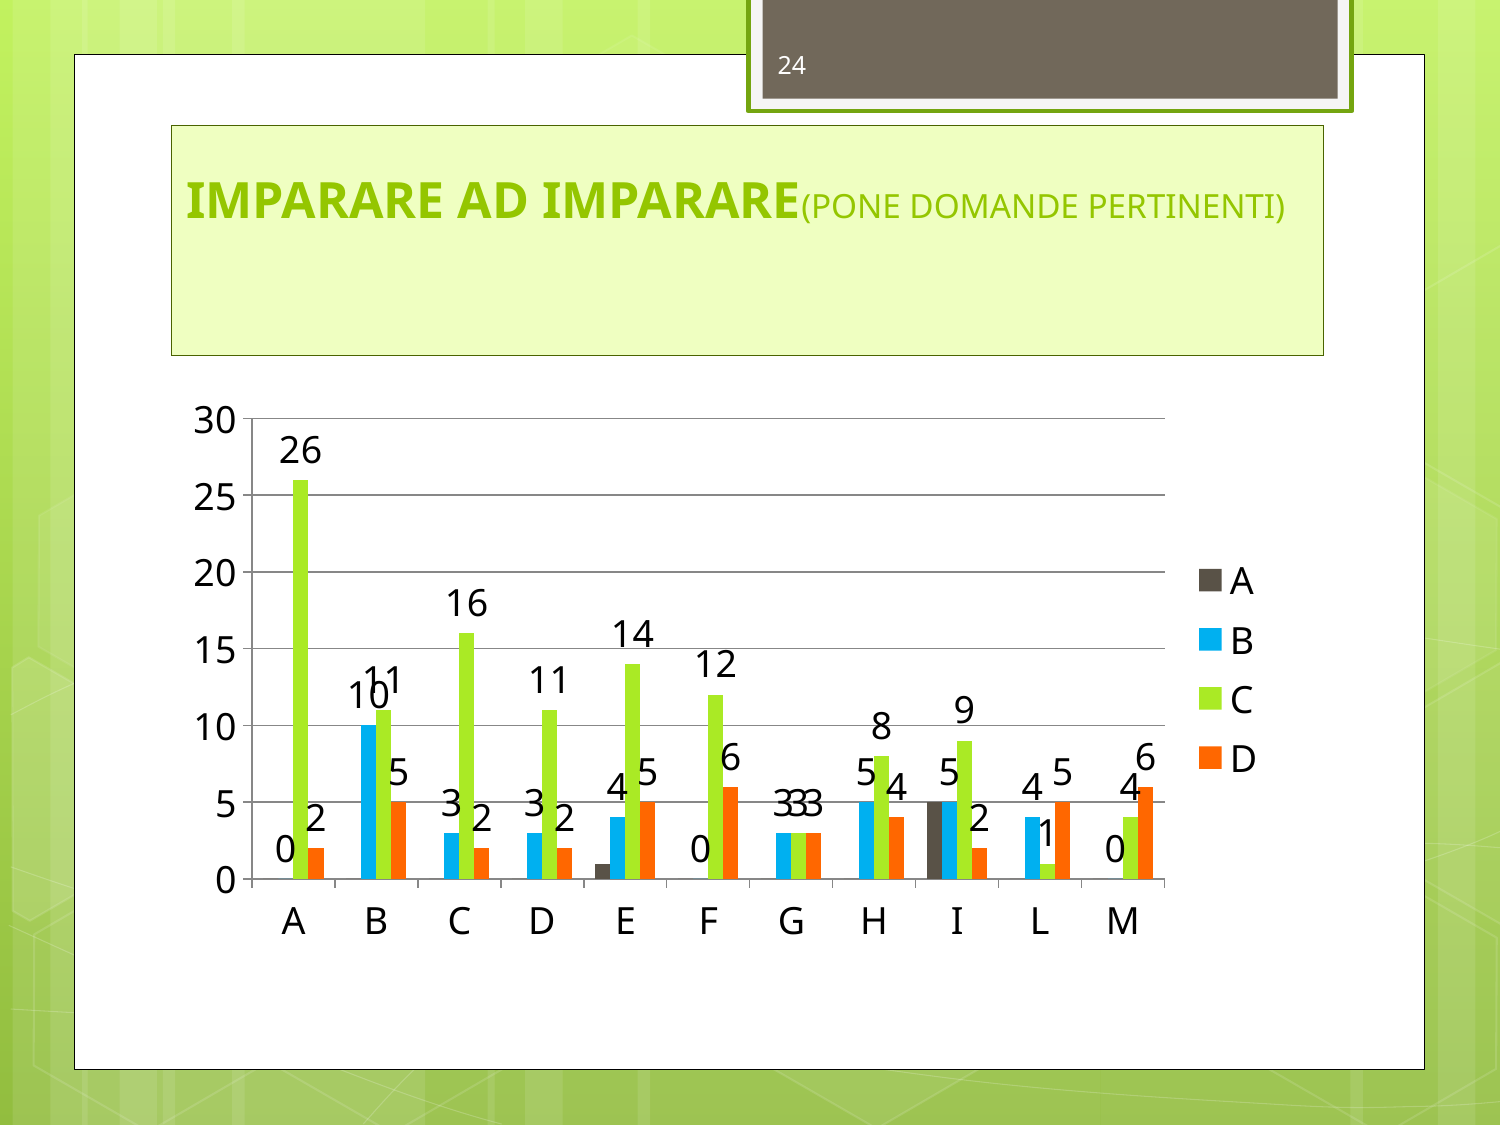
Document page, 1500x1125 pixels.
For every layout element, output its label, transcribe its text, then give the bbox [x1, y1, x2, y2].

chart [170, 380, 1284, 957]
title IMPARARE AD IMPARARE(PONE DOMANDE PERTINENTI) [171, 125, 1324, 356]
slide_number 24 [762, 36, 982, 97]
